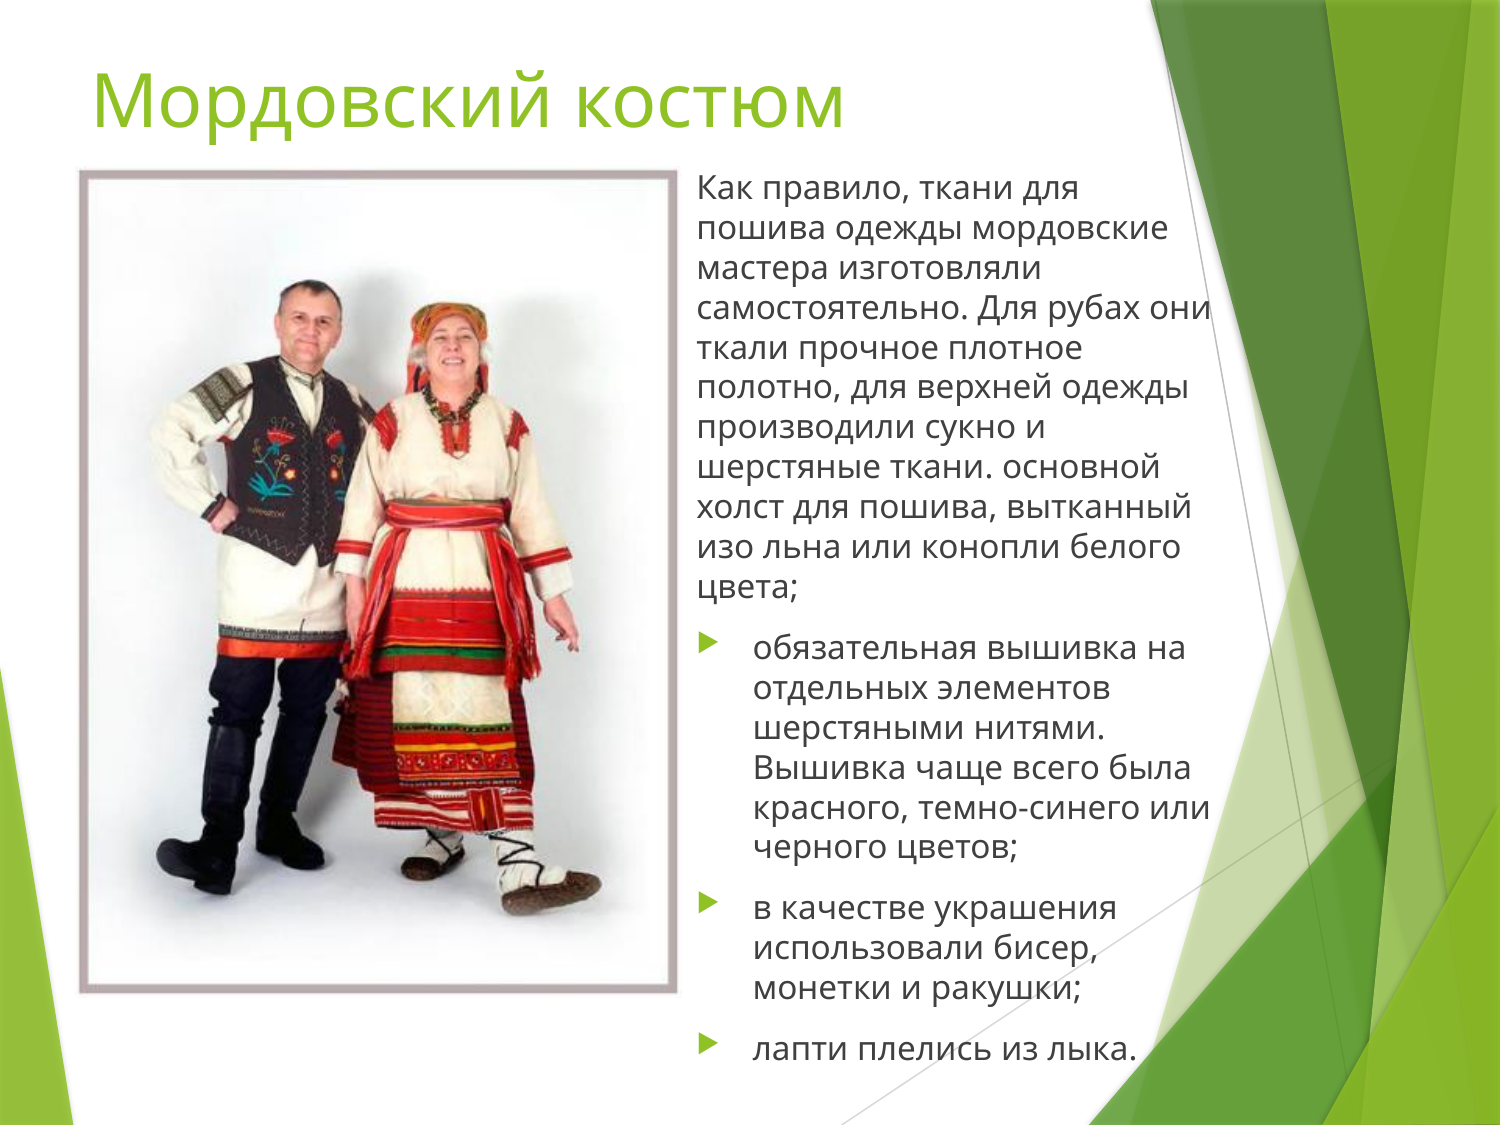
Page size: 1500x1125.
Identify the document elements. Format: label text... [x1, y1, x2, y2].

list Как правило, ткани для пошива одежды мордовские мастера изготовляли самостоятельно. Для рубах они ткали прочное плотное полотно, для верхней одежды производили сукно и шерстяные ткани. основной холст для пошива, вытканный изо льна или конопли белого цвета; обязательная вышивка на отдельных элементов шерстяными нитями. Вышивка чаще всего была красного, темно-синего или черного цветов; в качестве украшения использовали бисер, монетки и ракушки; лапти плелись из лыка. [681, 158, 1232, 1039]
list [74, 166, 682, 998]
title Мордовский костюм [75, 45, 1425, 233]
